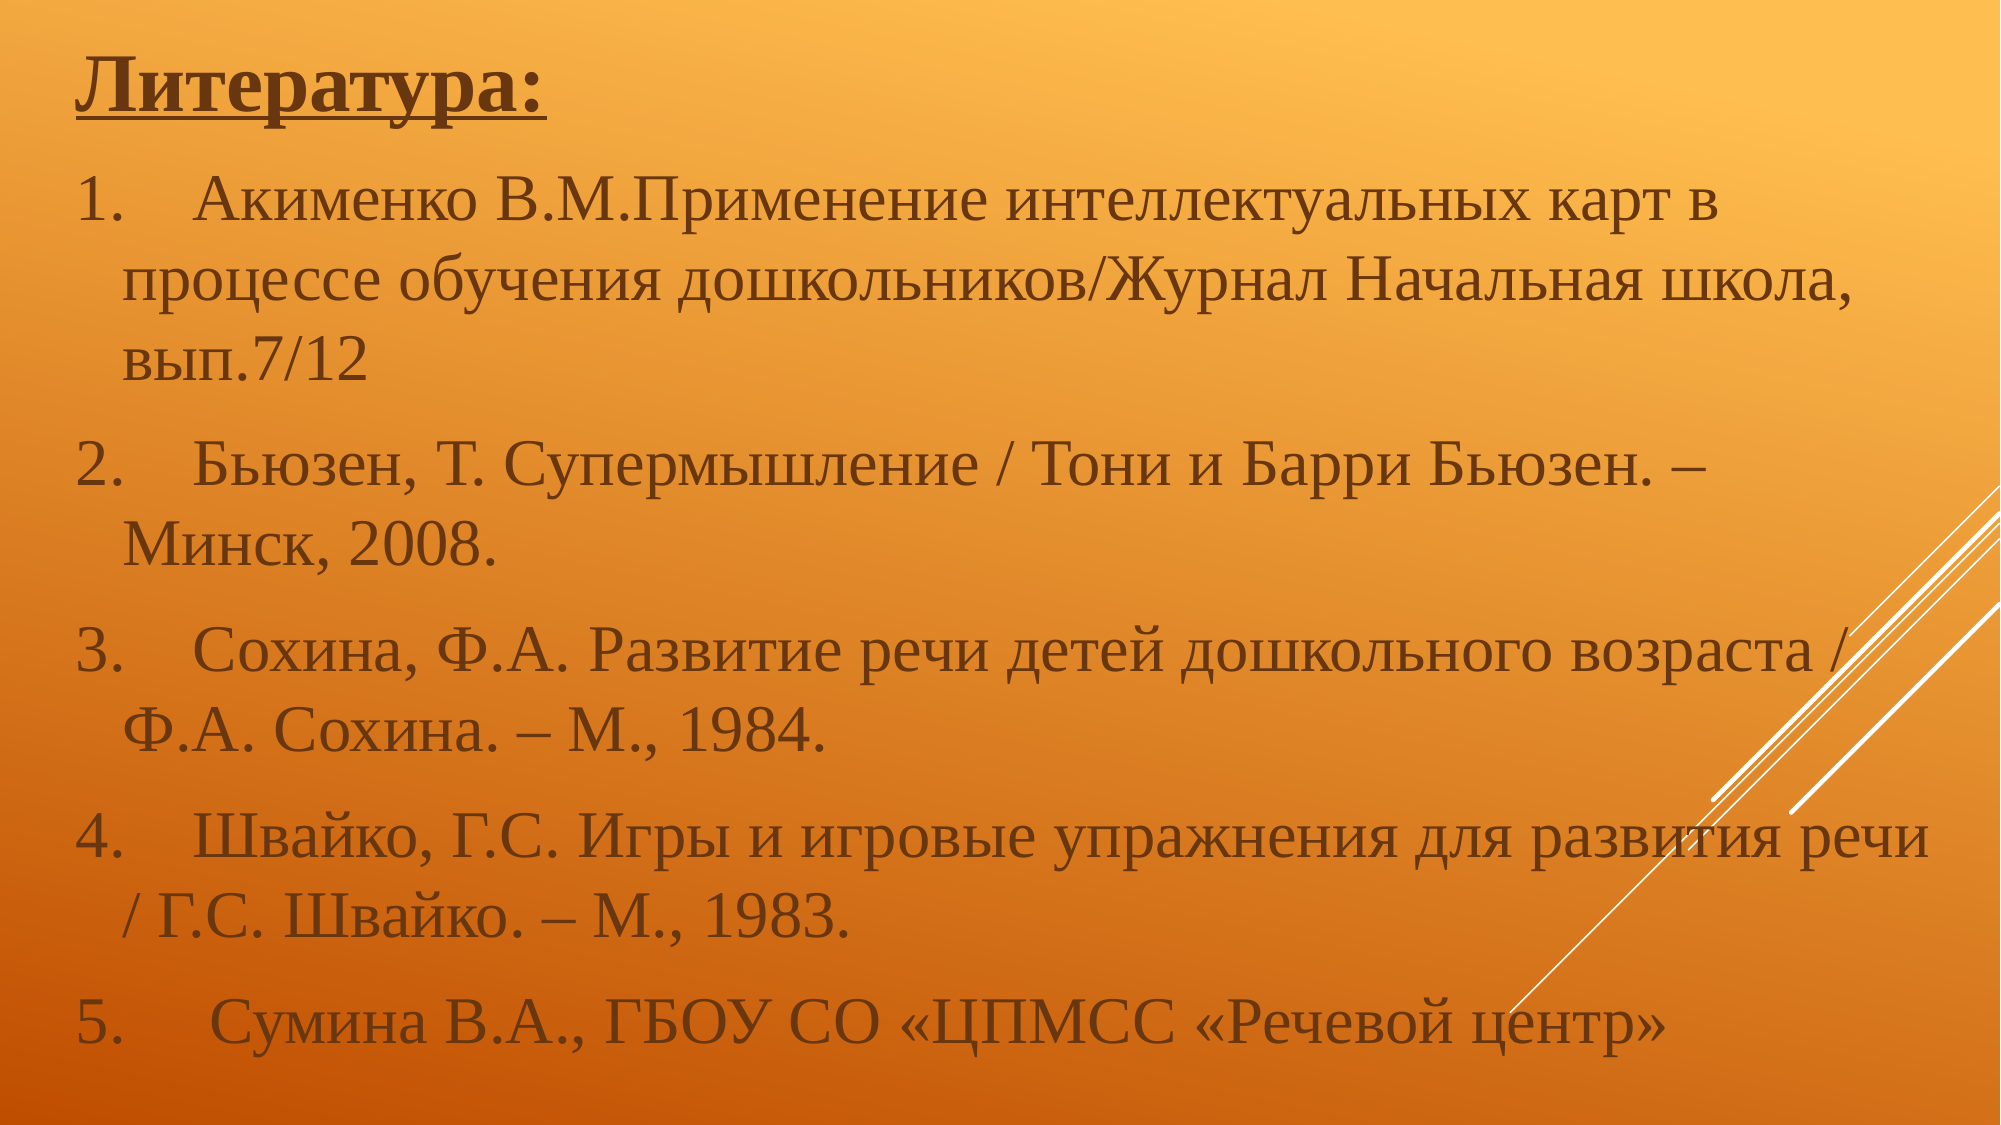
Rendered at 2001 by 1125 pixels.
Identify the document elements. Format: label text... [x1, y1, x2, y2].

list Литература: 1. Акименко В.М.Применение интеллектуальных карт в процессе обучения дошкольников/Журнал Начальная школа, вып.7/12 2. Бьюзен, Т. Супермышление / Тони и Барри Бьюзен. – Минск, 2008. 3. Сохина, Ф.А. Развитие речи детей дошкольного возраста / Ф.А. Сохина. – М., 1984. 4. Швайко, Г.С. Игры и игровые упражнения для развития речи / Г.С. Швайко. – М., 1983. 5. Сумина В.А., ГБОУ СО «ЦПМСС «Речевой центр» [60, 227, 1949, 1022]
